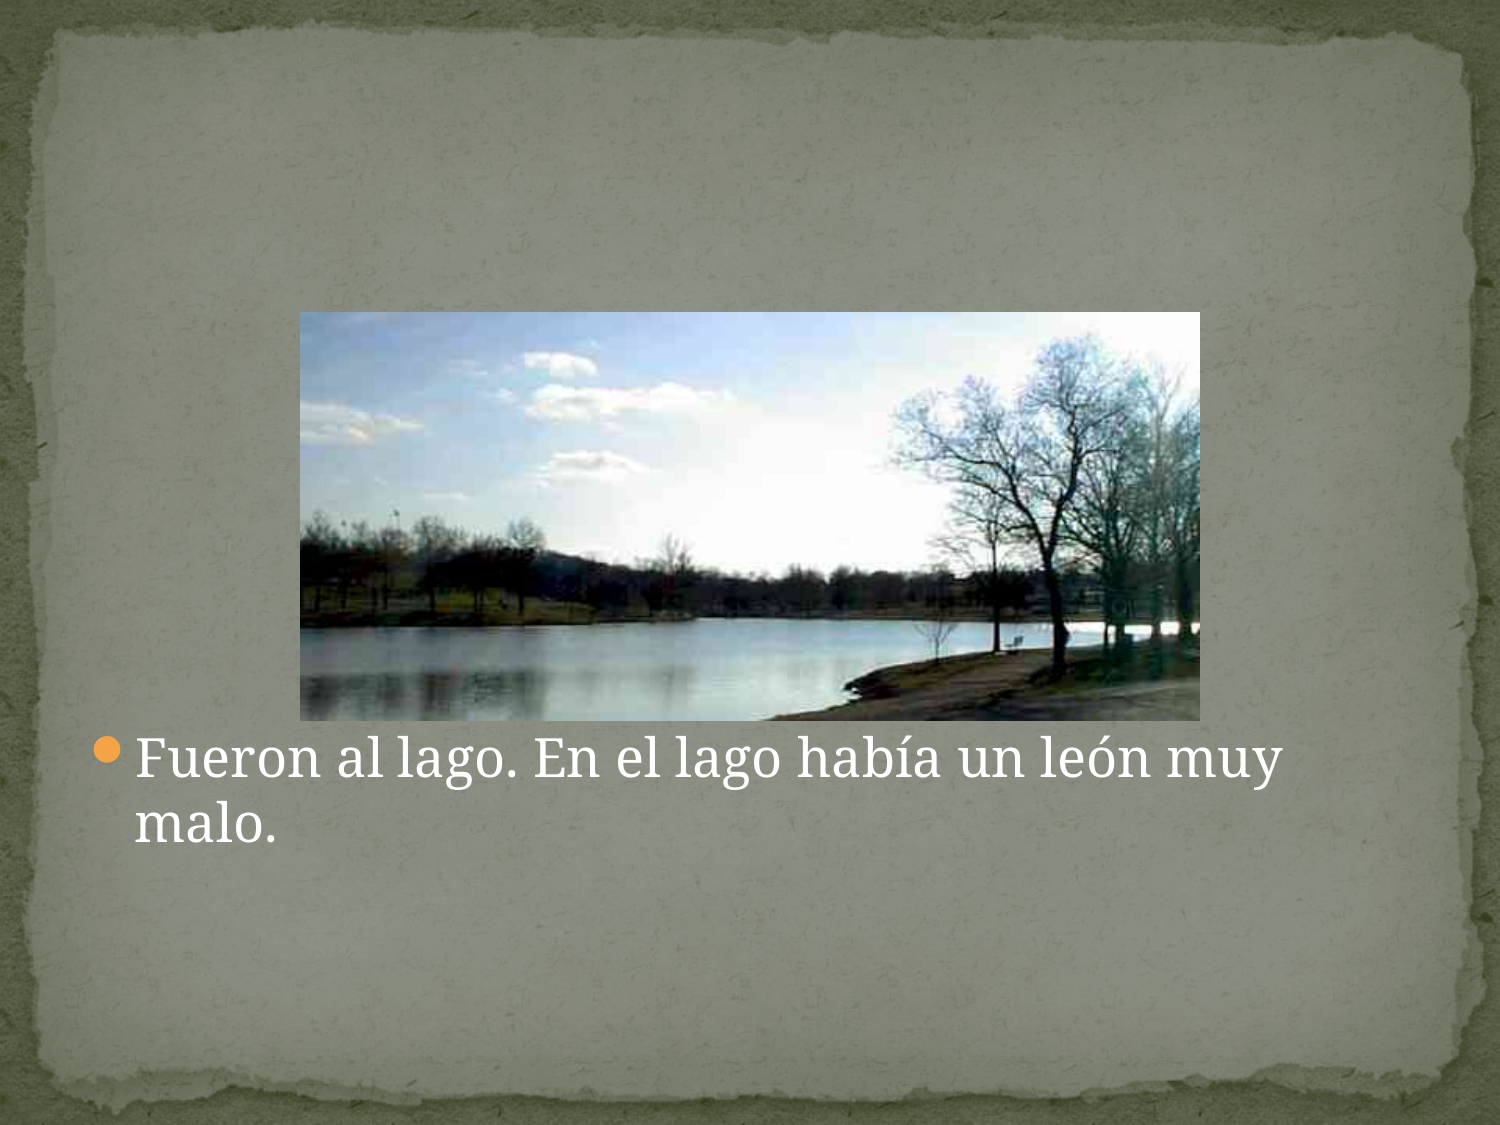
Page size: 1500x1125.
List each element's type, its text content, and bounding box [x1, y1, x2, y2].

picture [300, 312, 1200, 721]
list Fueron al lago. En el lago había un león muy malo. [75, 249, 1425, 1000]
